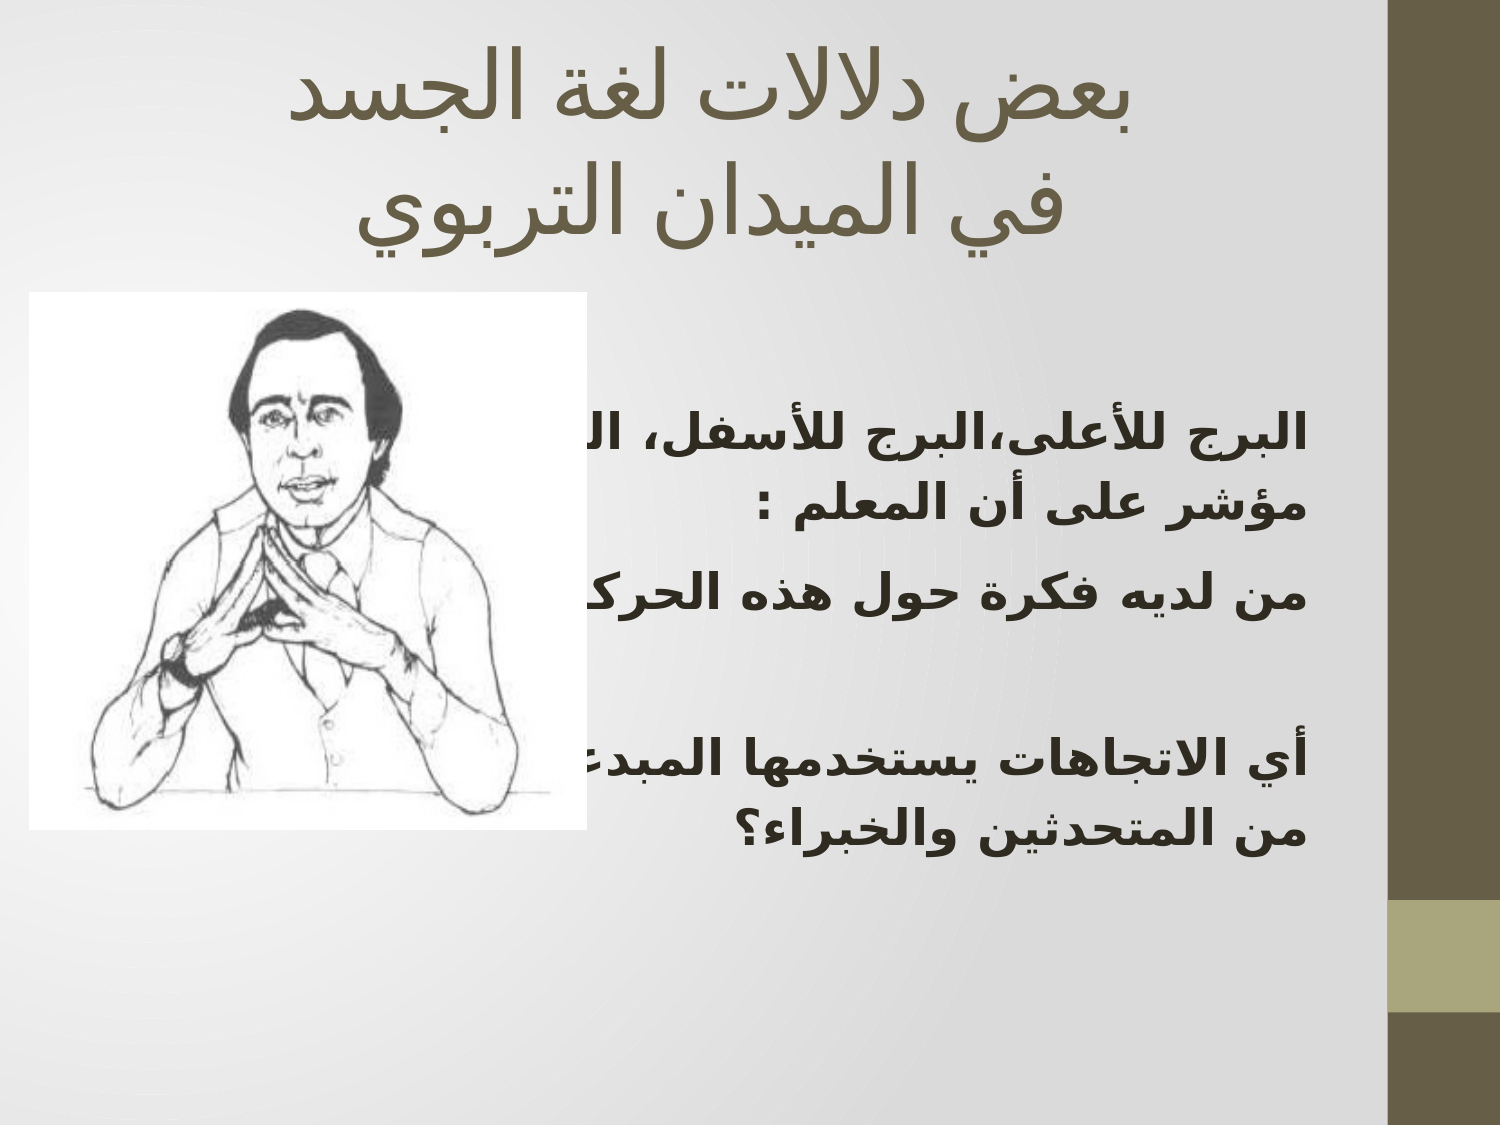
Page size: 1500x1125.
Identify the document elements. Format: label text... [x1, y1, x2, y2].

list البرج للأعلى،البرج للأسفل، البرج للأمام مؤشر على أن المعلم : من لديه فكرة حول هذه الحركات الجسدية؟ أي الاتجاهات يستخدمها المبدعون من المتحدثين والخبراء؟ [75, 262, 1325, 1050]
title بعض دلالات لغة الجسد في الميدان التربوي [75, 45, 1325, 233]
picture [28, 291, 588, 831]
